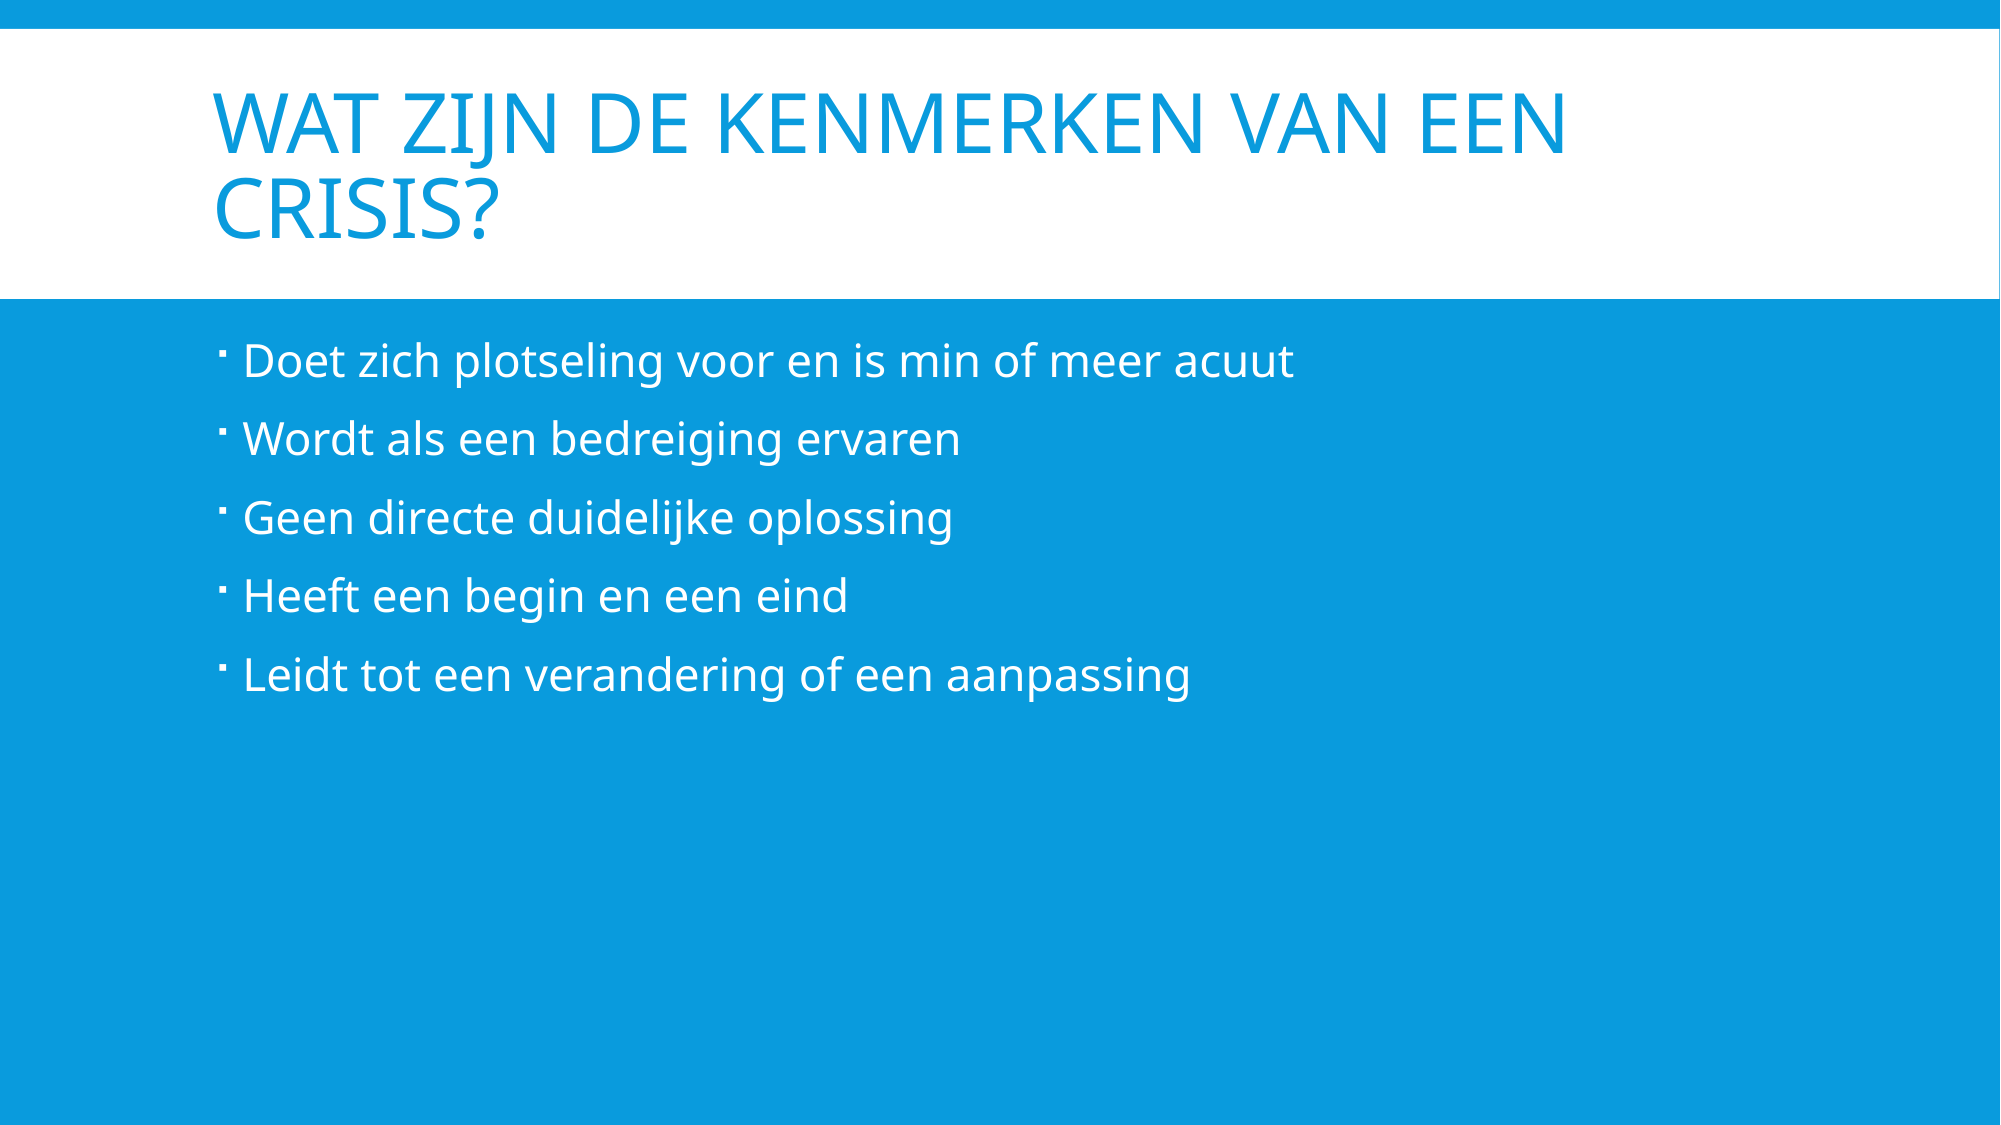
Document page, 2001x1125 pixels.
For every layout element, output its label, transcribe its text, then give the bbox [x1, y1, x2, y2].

title Wat zijn de kenmerken van een crisis? [197, 46, 1803, 295]
list Doet zich plotseling voor en is min of meer acuut​ Wordt als een bedreiging ervaren​ Geen directe duidelijke oplossing​ Heeft een begin en een eind​ Leidt tot een verandering of een aanpassing [197, 329, 1803, 1020]
